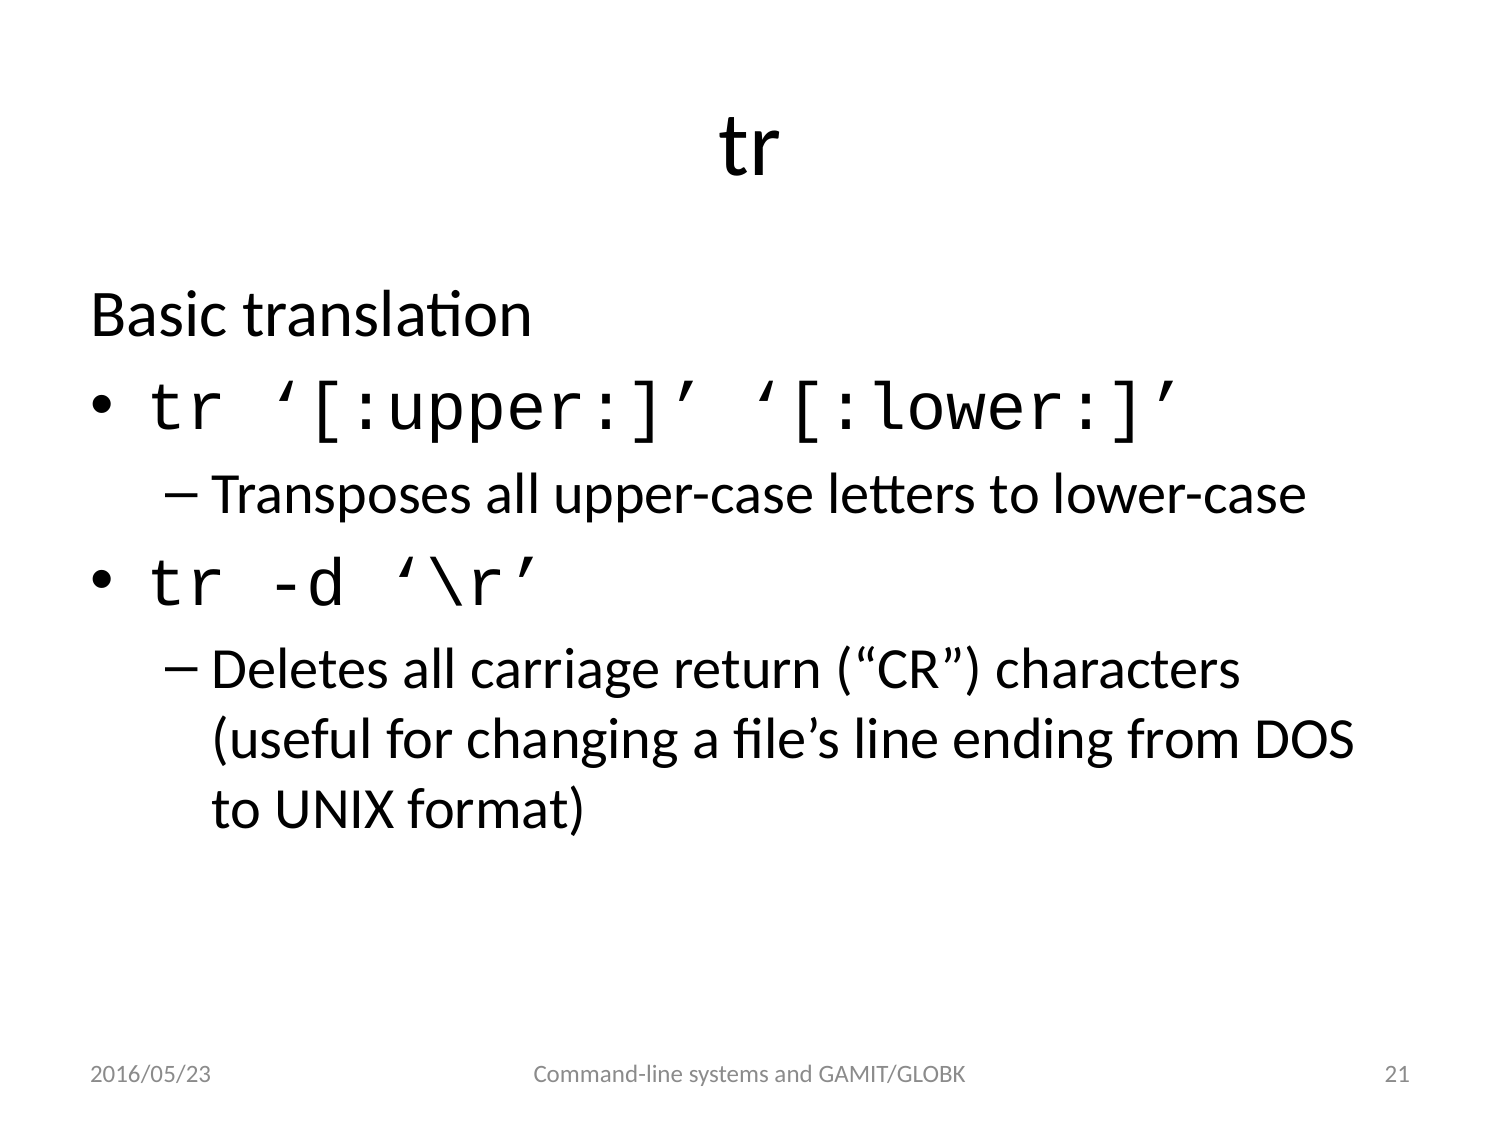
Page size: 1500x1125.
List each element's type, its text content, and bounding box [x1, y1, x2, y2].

list Basic translation tr ‘[:upper:]’ ‘[:lower:]’ Transposes all upper-case letters to lower-case tr -d ‘\r’ Deletes all carriage return (“CR”) characters (useful for changing a file’s line ending from DOS to UNIX format) [75, 262, 1425, 1005]
slide_number 21 [1074, 1042, 1425, 1103]
footer Command-line systems and GAMIT/GLOBK [512, 1042, 988, 1103]
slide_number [75, 1042, 425, 1103]
title tr [75, 45, 1425, 233]
